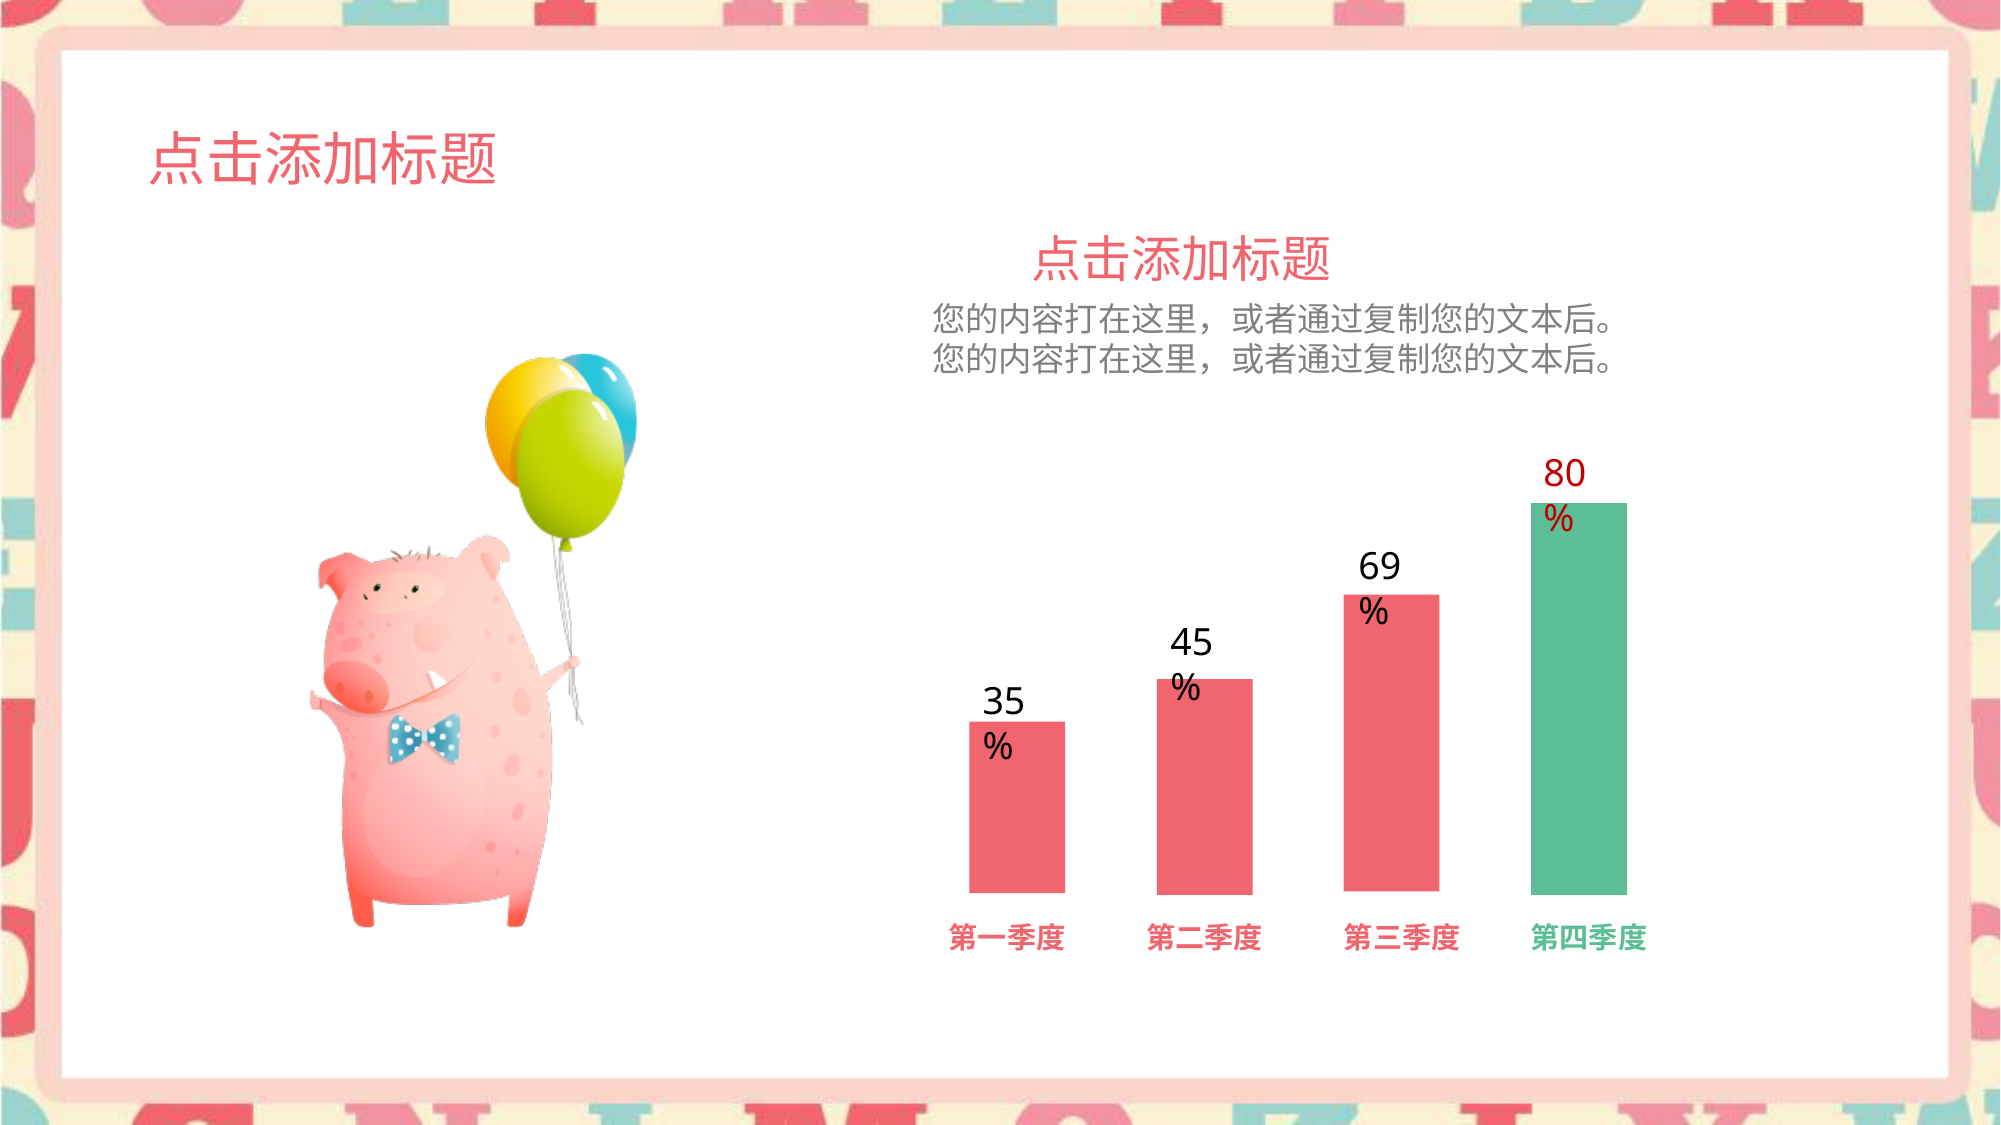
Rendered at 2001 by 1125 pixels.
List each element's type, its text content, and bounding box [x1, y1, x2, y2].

text_box 45% [1155, 611, 1258, 716]
picture [0, 0, 2001, 1125]
text_box 第二季度 [1131, 911, 1279, 962]
text_box 第四季度 [1515, 911, 1663, 962]
text_box 35% [967, 669, 1070, 775]
text_box 第三季度 [1329, 911, 1476, 962]
text_box [1156, 716, 1254, 896]
text_box [1530, 547, 1628, 896]
text_box 69% [1343, 534, 1446, 640]
text_box 点击添加标题 [133, 114, 713, 200]
text_box 80% [1528, 468, 1631, 547]
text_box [917, 219, 1641, 468]
text_box [1343, 640, 1440, 892]
text_box [968, 775, 1066, 894]
text_box 第一季度 [933, 911, 1081, 962]
